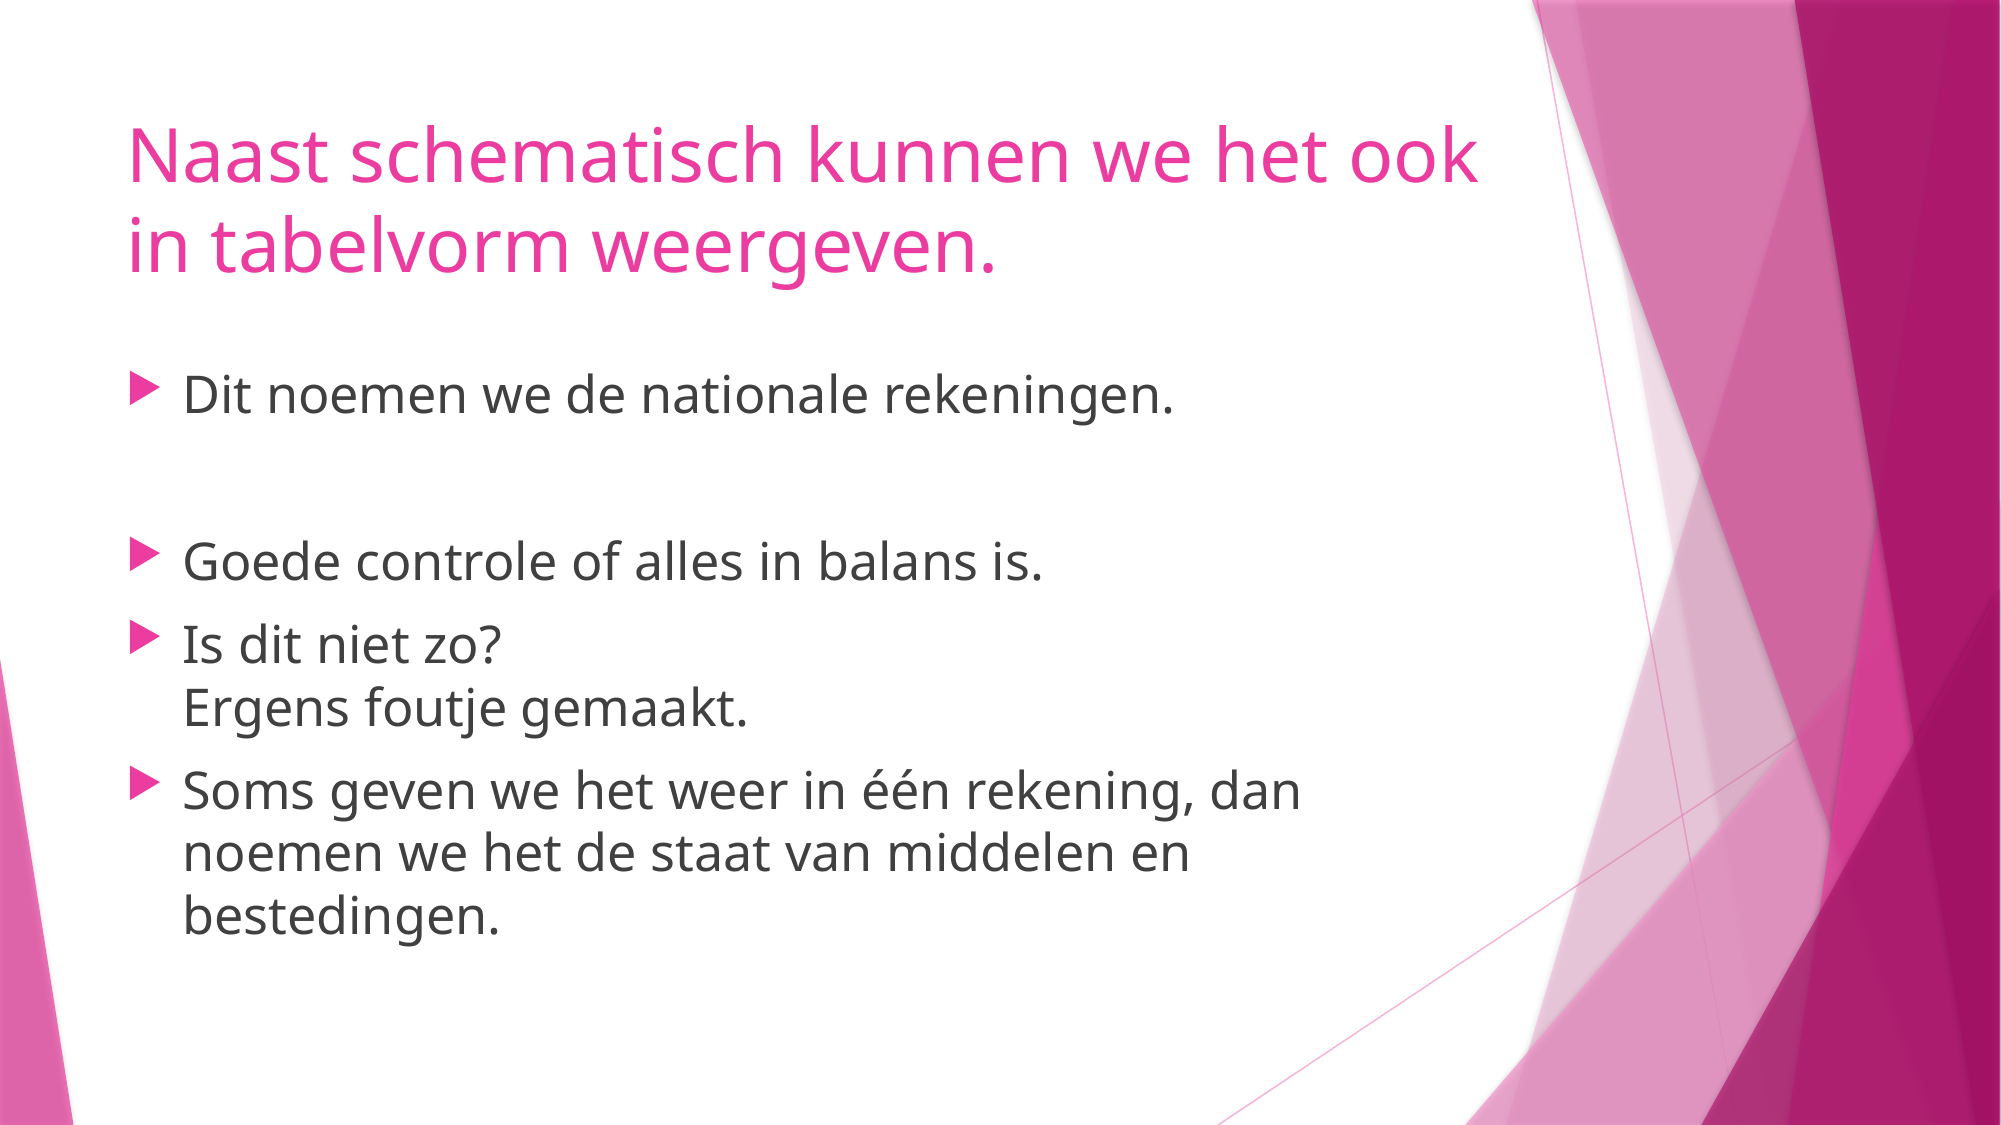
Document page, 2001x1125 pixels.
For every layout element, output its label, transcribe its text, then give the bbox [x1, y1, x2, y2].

title Naast schematisch kunnen we het ook in tabelvorm weergeven. [111, 99, 1522, 317]
list Dit noemen we de nationale rekeningen. Goede controle of alles in balans is. Is dit niet zo? Ergens foutje gemaakt. Soms geven we het weer in één rekening, dan noemen we het de staat van middelen en bestedingen. [111, 354, 1522, 992]
